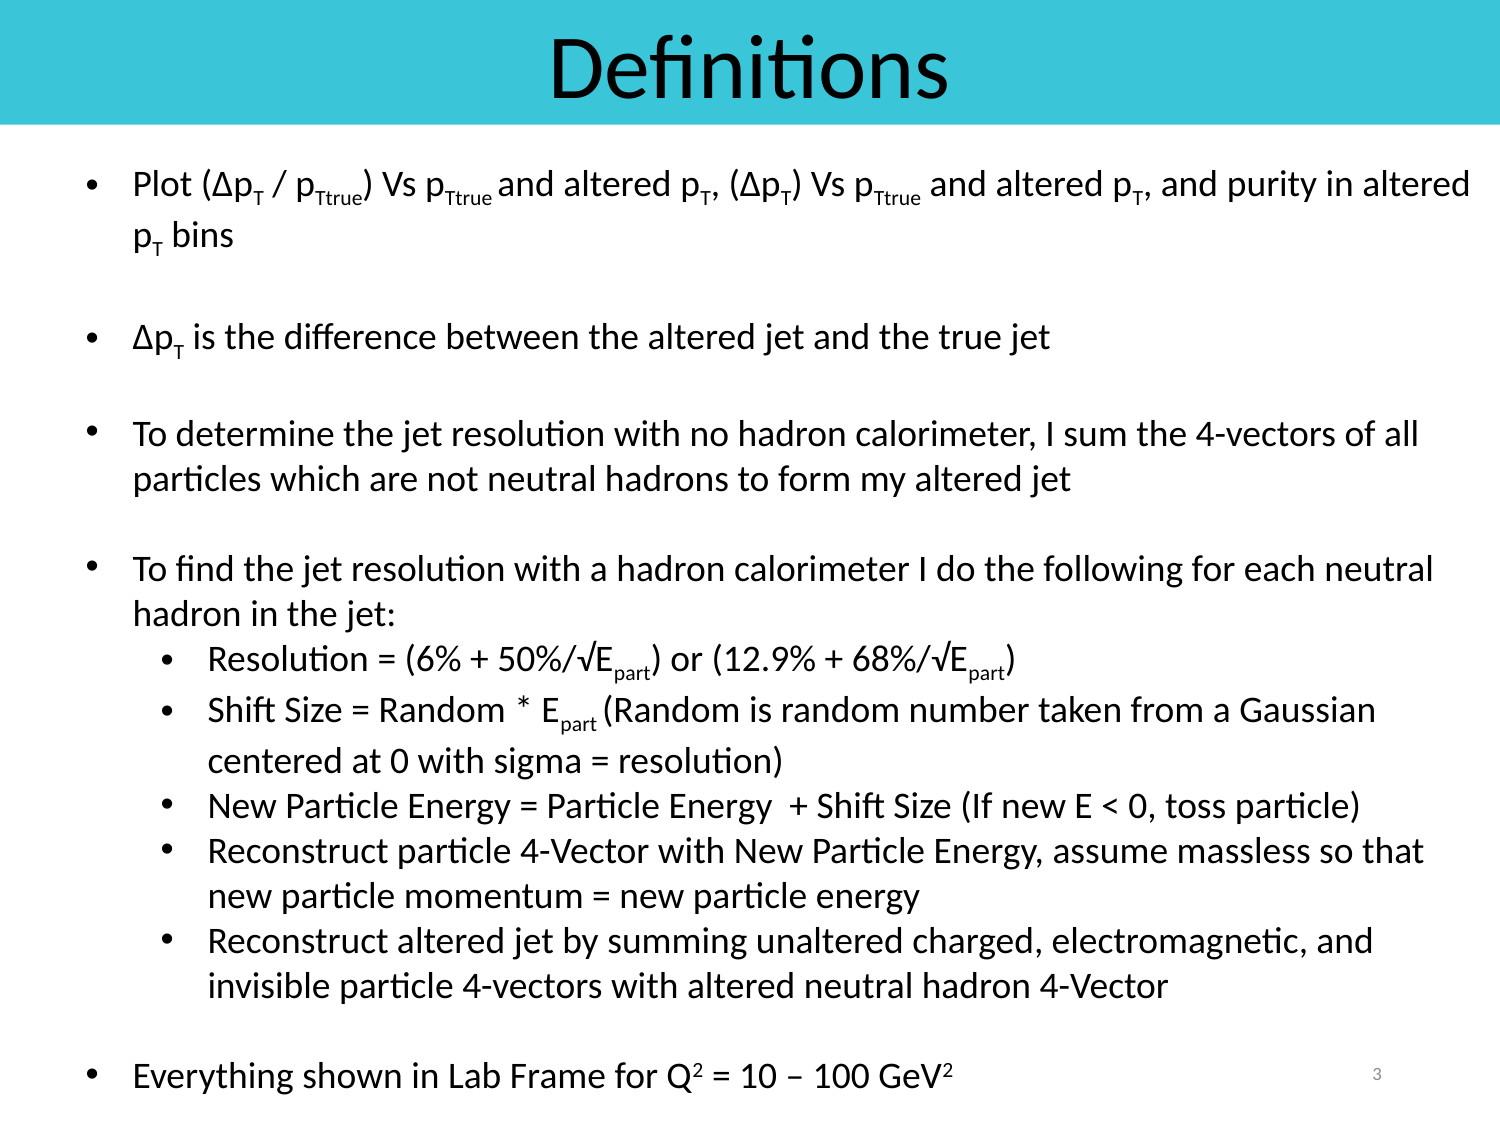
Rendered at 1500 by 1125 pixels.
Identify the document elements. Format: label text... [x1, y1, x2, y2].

text_box Plot (∆pT / pTtrue) Vs pTtrue and altered pT, (∆pT) Vs pTtrue and altered pT, and purity in altered pT bins ∆pT is the difference between the altered jet and the true jet To determine the jet resolution with no hadron calorimeter, I sum the 4-vectors of all particles which are not neutral hadrons to form my altered jet To find the jet resolution with a hadron calorimeter I do the following for each neutral hadron in the jet: Resolution = (6% + 50%/√Epart) or (12.9% + 68%/√Epart) Shift Size = Random * Epart (Random is random number taken from a Gaussian centered at 0 with sigma = resolution) New Particle Energy = Particle Energy + Shift Size (If new E < 0, toss particle) Reconstruct particle 4-Vector with New Particle Energy, assume massless so that new particle momentum = new particle energy Reconstruct altered jet by summing unaltered charged, electromagnetic, and invisible particle 4-vectors with altered neutral hadron 4-Vector Everything shown in Lab Frame for Q2 = 10 – 100 GeV2 [70, 151, 1500, 1104]
text_box Definitions [0, 0, 1500, 125]
slide_number 3 [1059, 1042, 1397, 1103]
